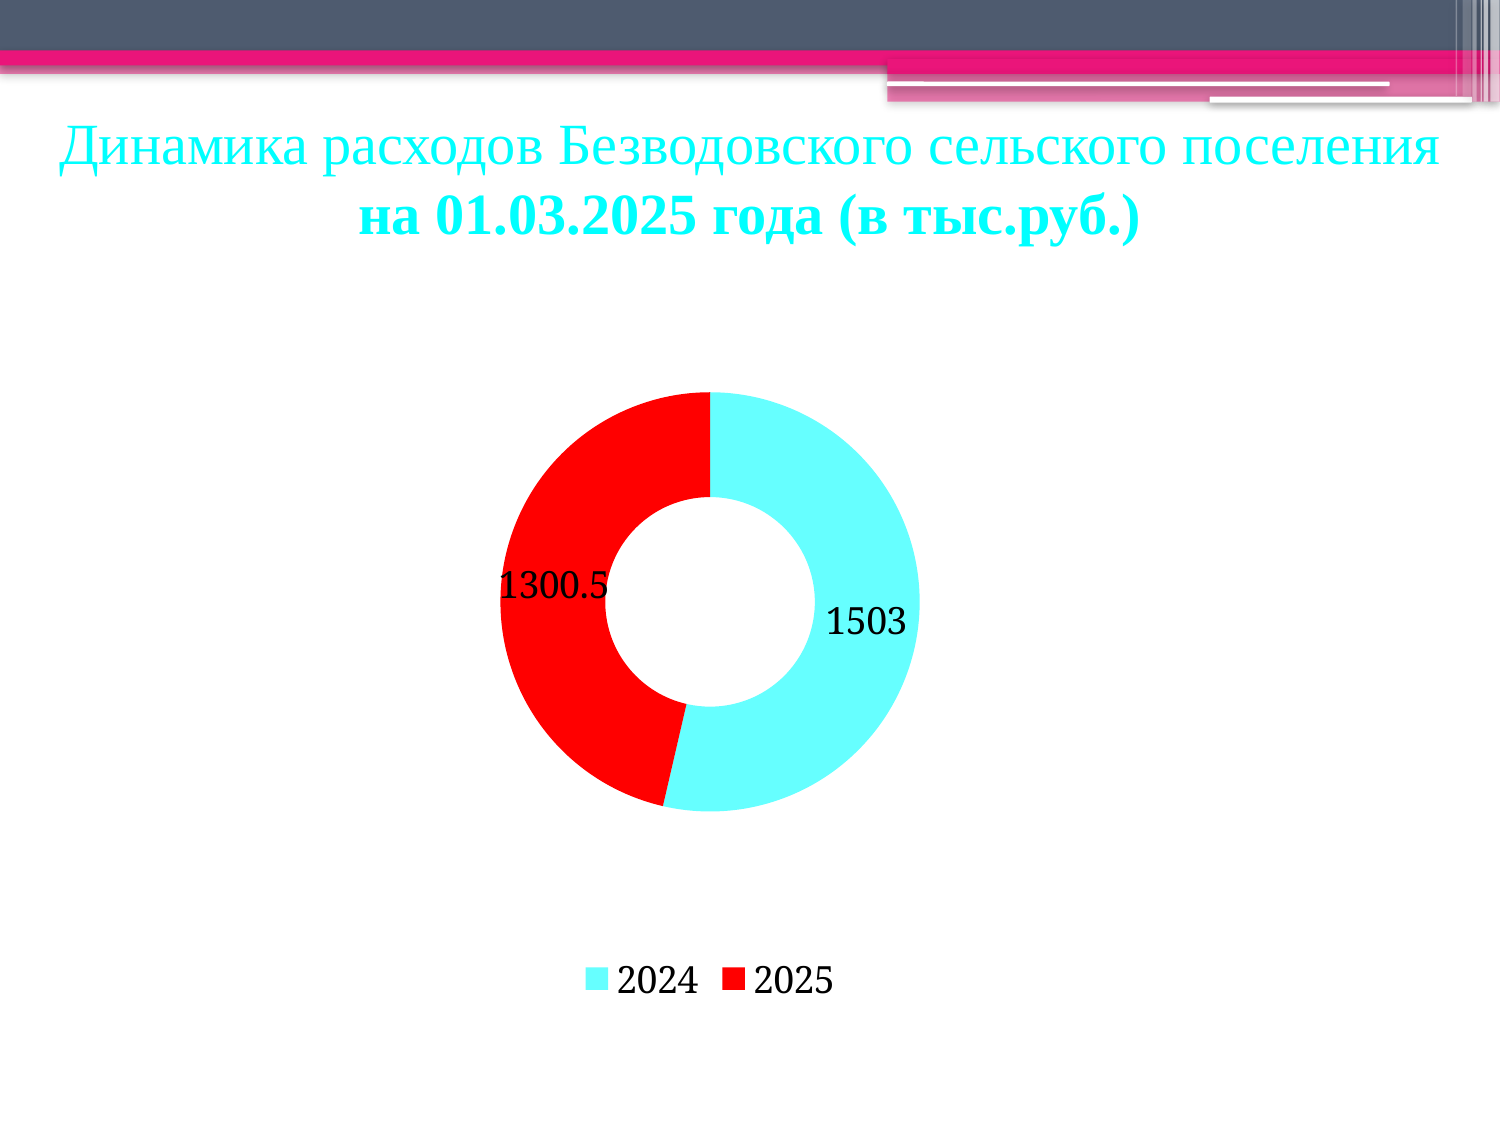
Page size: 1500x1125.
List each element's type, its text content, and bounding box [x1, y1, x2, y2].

chart [34, 269, 1386, 1013]
title Динамика расходов Безводовского сельского поселения на 01.03.2025 года (в тыс.руб.) [35, 70, 1465, 282]
